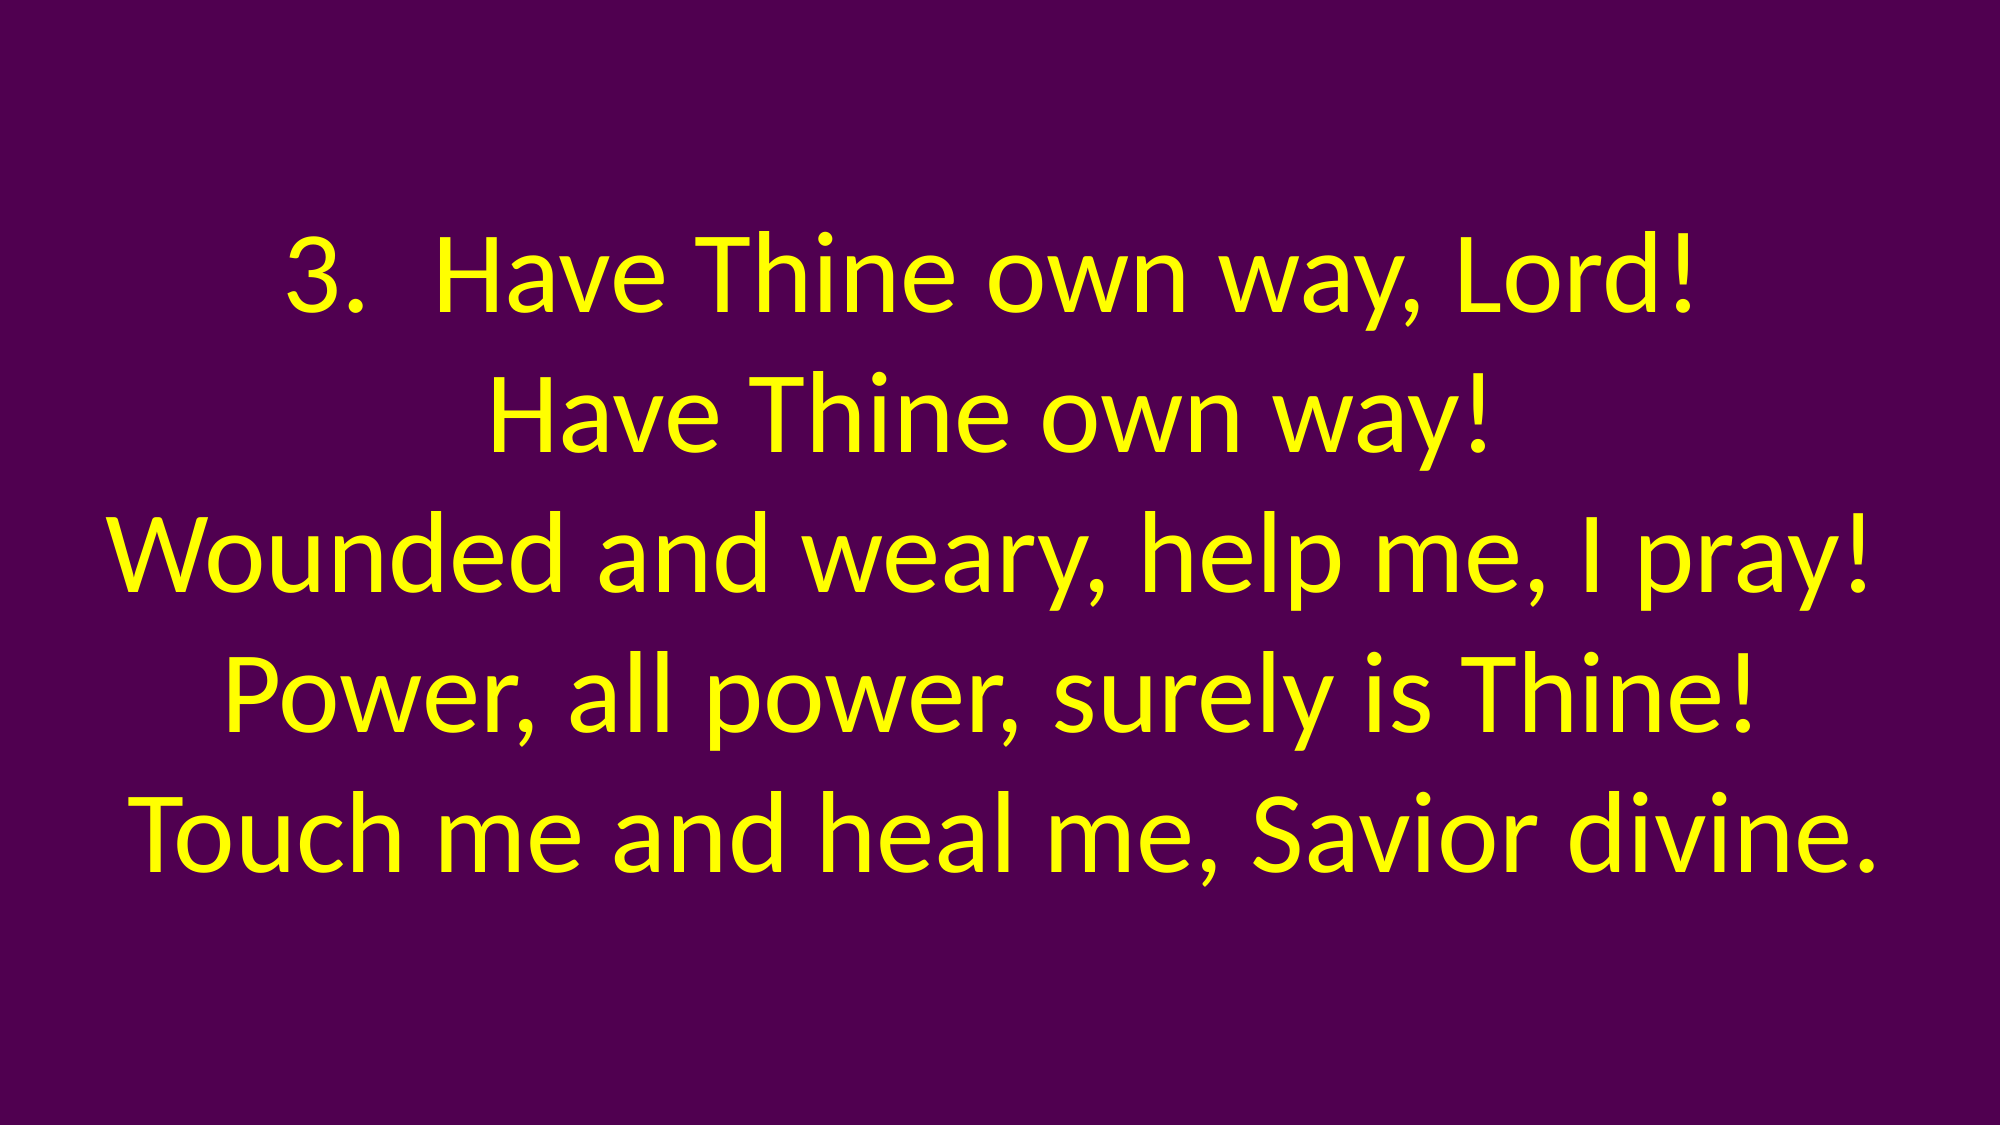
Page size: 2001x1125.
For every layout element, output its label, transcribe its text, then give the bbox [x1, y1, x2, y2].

text_box 3. Have Thine own way, Lord! Have Thine own way! Wounded and weary, help me, I pray! Power, all power, surely is Thine! Touch me and heal me, Savior divine. [0, 188, 2000, 904]
